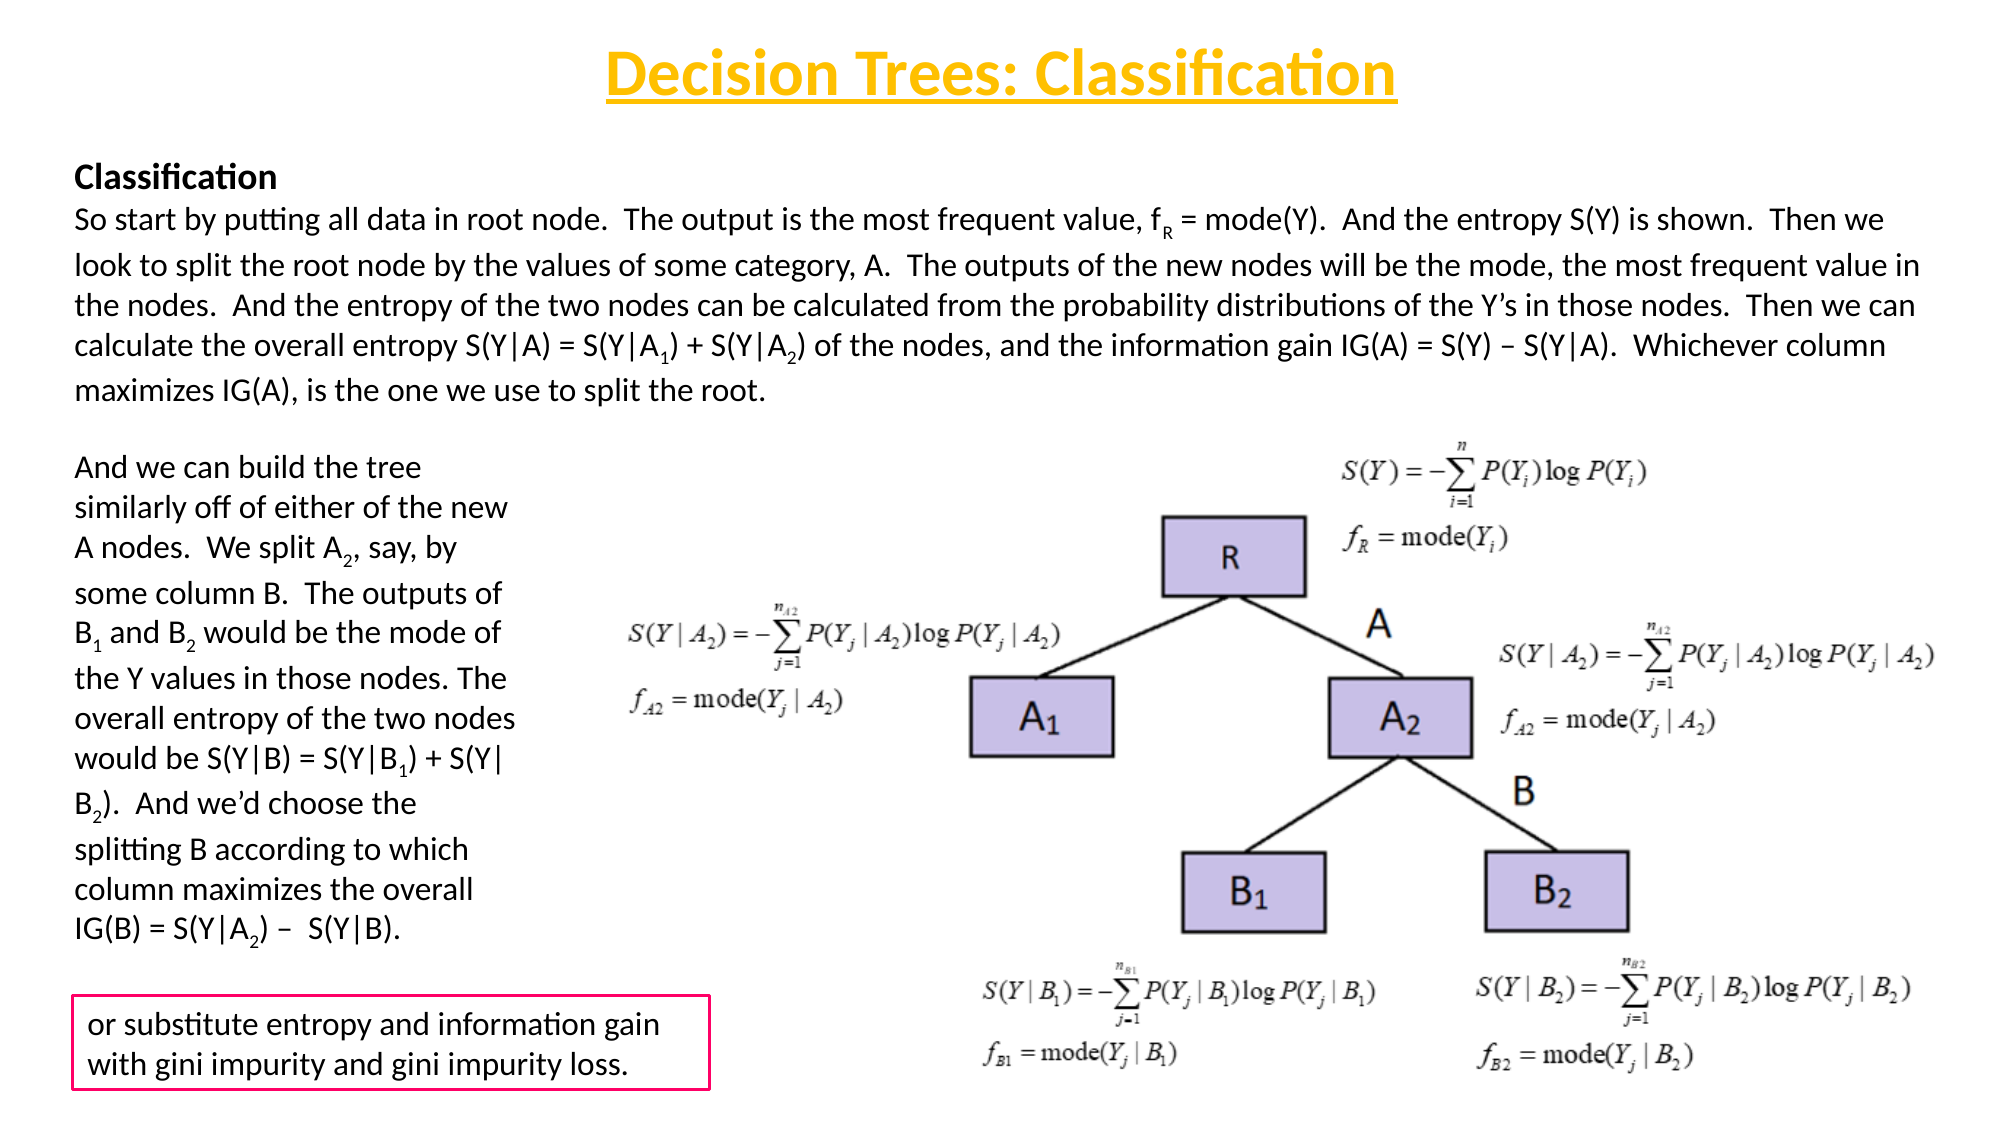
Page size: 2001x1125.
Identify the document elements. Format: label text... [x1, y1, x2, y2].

text_box or substitute entropy and information gain with gini impurity and gini impurity loss. [72, 995, 598, 1090]
text_box Decision Trees: Classification [590, 20, 1424, 116]
text_box Classification So start by putting all data in root node. The output is the most frequent value, fR = mode(Y). And the entropy S(Y) is shown. Then we look to split the root node by the values of some category, A. The outputs of the new nodes will be the mode, the most frequent value in the nodes. And the entropy of the two nodes can be calculated from the probability distributions of the Y’s in those nodes. Then we can calculate the overall entropy S(Y|A) = S(Y|A1) + S(Y|A2) of the nodes, and the information gain IG(A) = S(Y) – S(Y|A). Whichever column maximizes IG(A), is the one we use to split the root. [59, 145, 1955, 416]
text_box And we can build the tree similarly off of either of the new A nodes. We split A2, say, by some column B. The outputs of B1 and B2 would be the mode of the Y values in those nodes. The overall entropy of the two nodes would be S(Y|B) = S(Y|B1) + S(Y|B2). And we’d choose the splitting B according to which column maximizes the overall IG(B) = S(Y|A2) – S(Y|B). [59, 438, 537, 960]
picture [598, 426, 1955, 1092]
